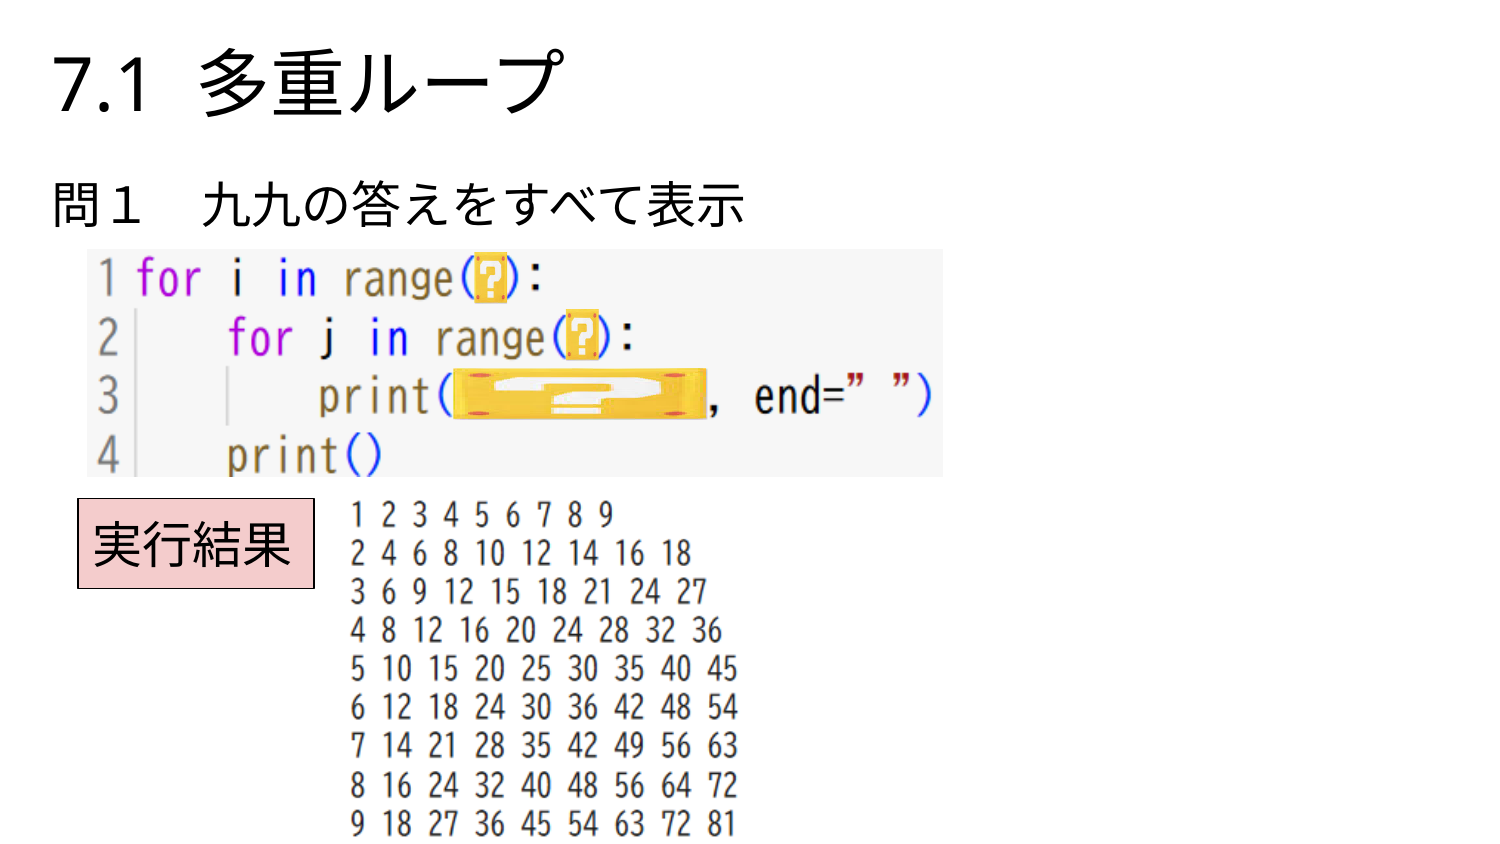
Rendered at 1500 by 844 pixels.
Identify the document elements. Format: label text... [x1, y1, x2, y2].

picture [87, 249, 943, 477]
text_box 実行結果 [77, 498, 314, 589]
text_box 問１ 九九の答えをすべて表示 [36, 158, 931, 249]
picture [343, 495, 746, 842]
title 7.1 多重ループ [36, 21, 1435, 131]
